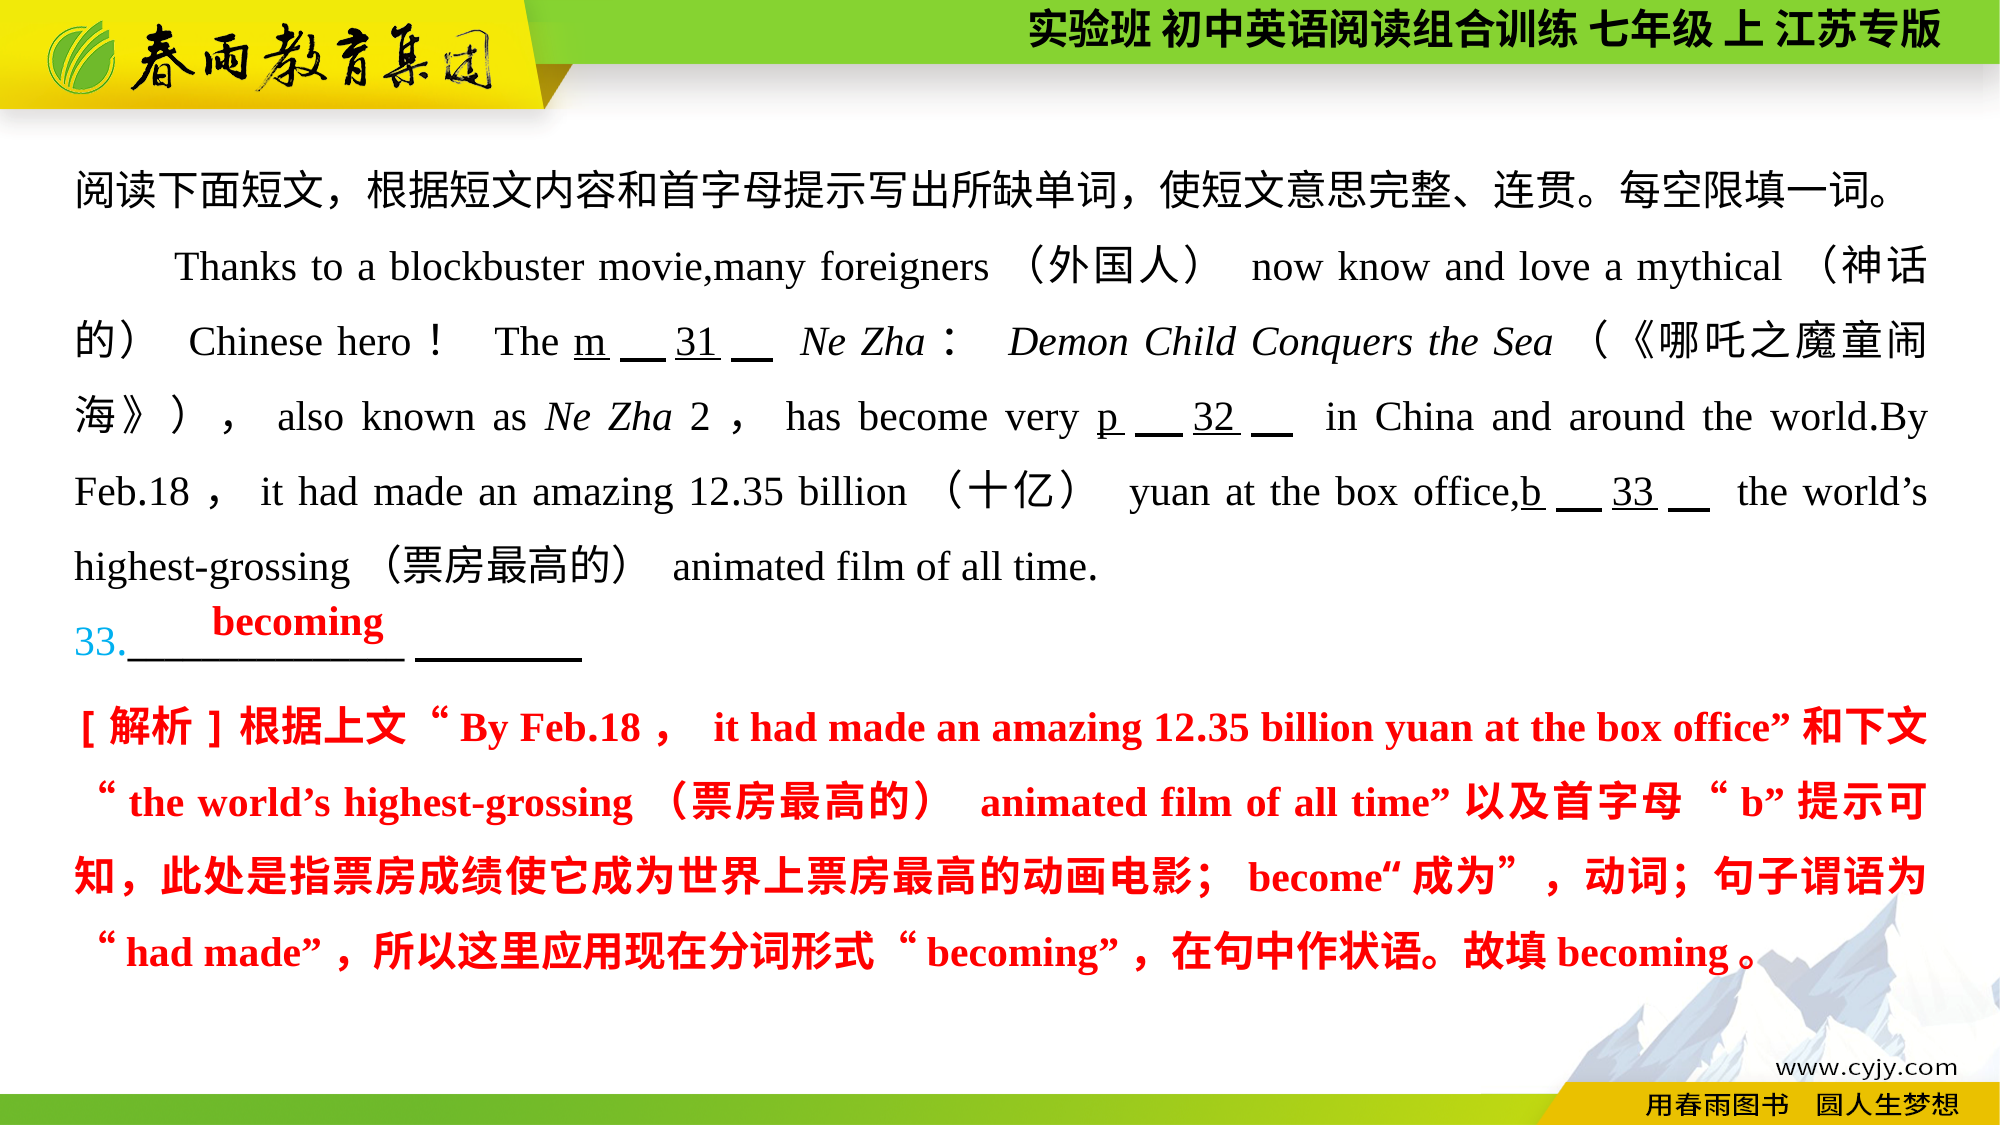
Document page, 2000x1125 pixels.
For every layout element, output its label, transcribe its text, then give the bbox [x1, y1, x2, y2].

list 阅读下面短文，根据短文内容和首字母提示写出所缺单词，使短文意思完整、连贯。每空限填一词。 Thanks to a blockbuster movie,many foreigners（外国人） now know and love a mythical（神话的） Chinese hero！ The m 31 Ne Zha： Demon Child Conquers the Sea（《哪吒之魔童闹海》），also known as Ne Zha 2，has become very p 32 in China and around the world.By Feb.18，it had made an amazing 12.35 billion（十亿） yuan at the box office,b 33 the world’s highest-grossing（票房最高的） animated film of all time. 33._______________ [59, 131, 1944, 667]
picture [0, 0, 2000, 1125]
text_box becoming [197, 586, 399, 651]
text_box [解析]根据上文“By Feb.18， it had made an amazing 12.35 billion yuan at the box office”和下文“the world’s highest-grossing（票房最高的） animated film of all time”以及首字母“b”提示可知，此处是指票房成绩使它成为世界上票房最高的动画电影；become“成为”，动词；句子谓语为“had made”，所以这里应用现在分词形式“becoming”，在句中作状语。故填becoming。 [59, 667, 1944, 983]
